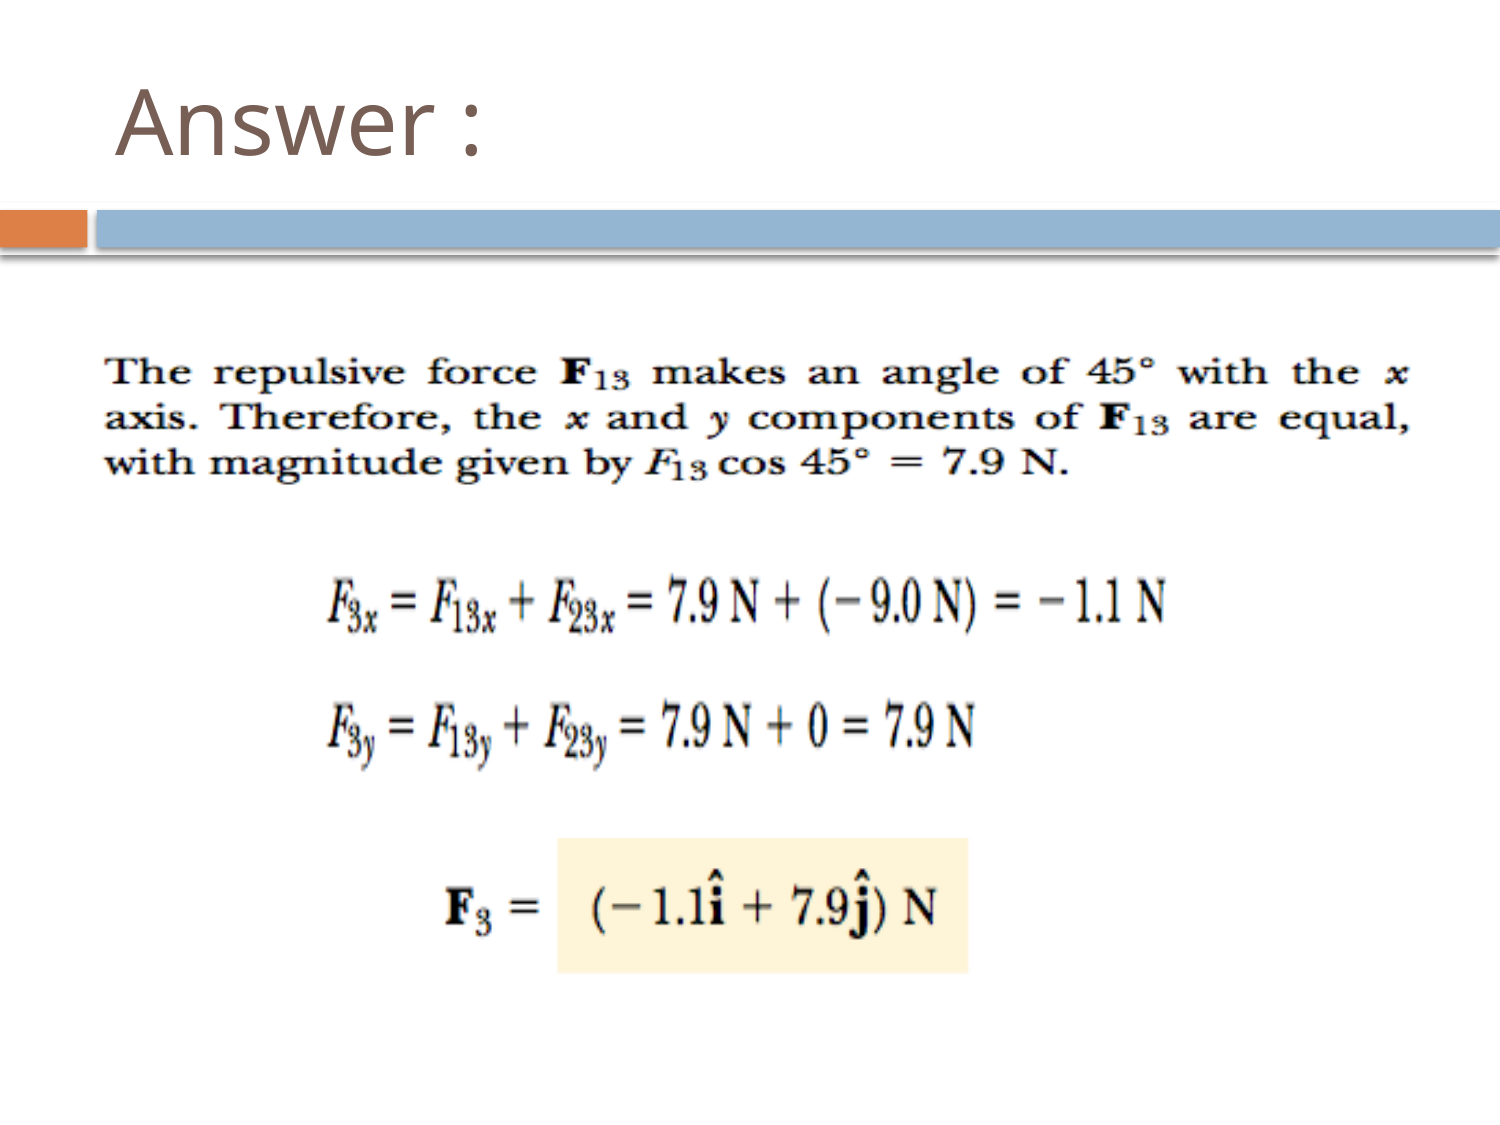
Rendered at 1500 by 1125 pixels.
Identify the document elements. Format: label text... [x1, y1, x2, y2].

picture [275, 533, 1190, 794]
title Answer : [100, 37, 1438, 137]
picture [381, 838, 1042, 996]
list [100, 137, 1439, 691]
